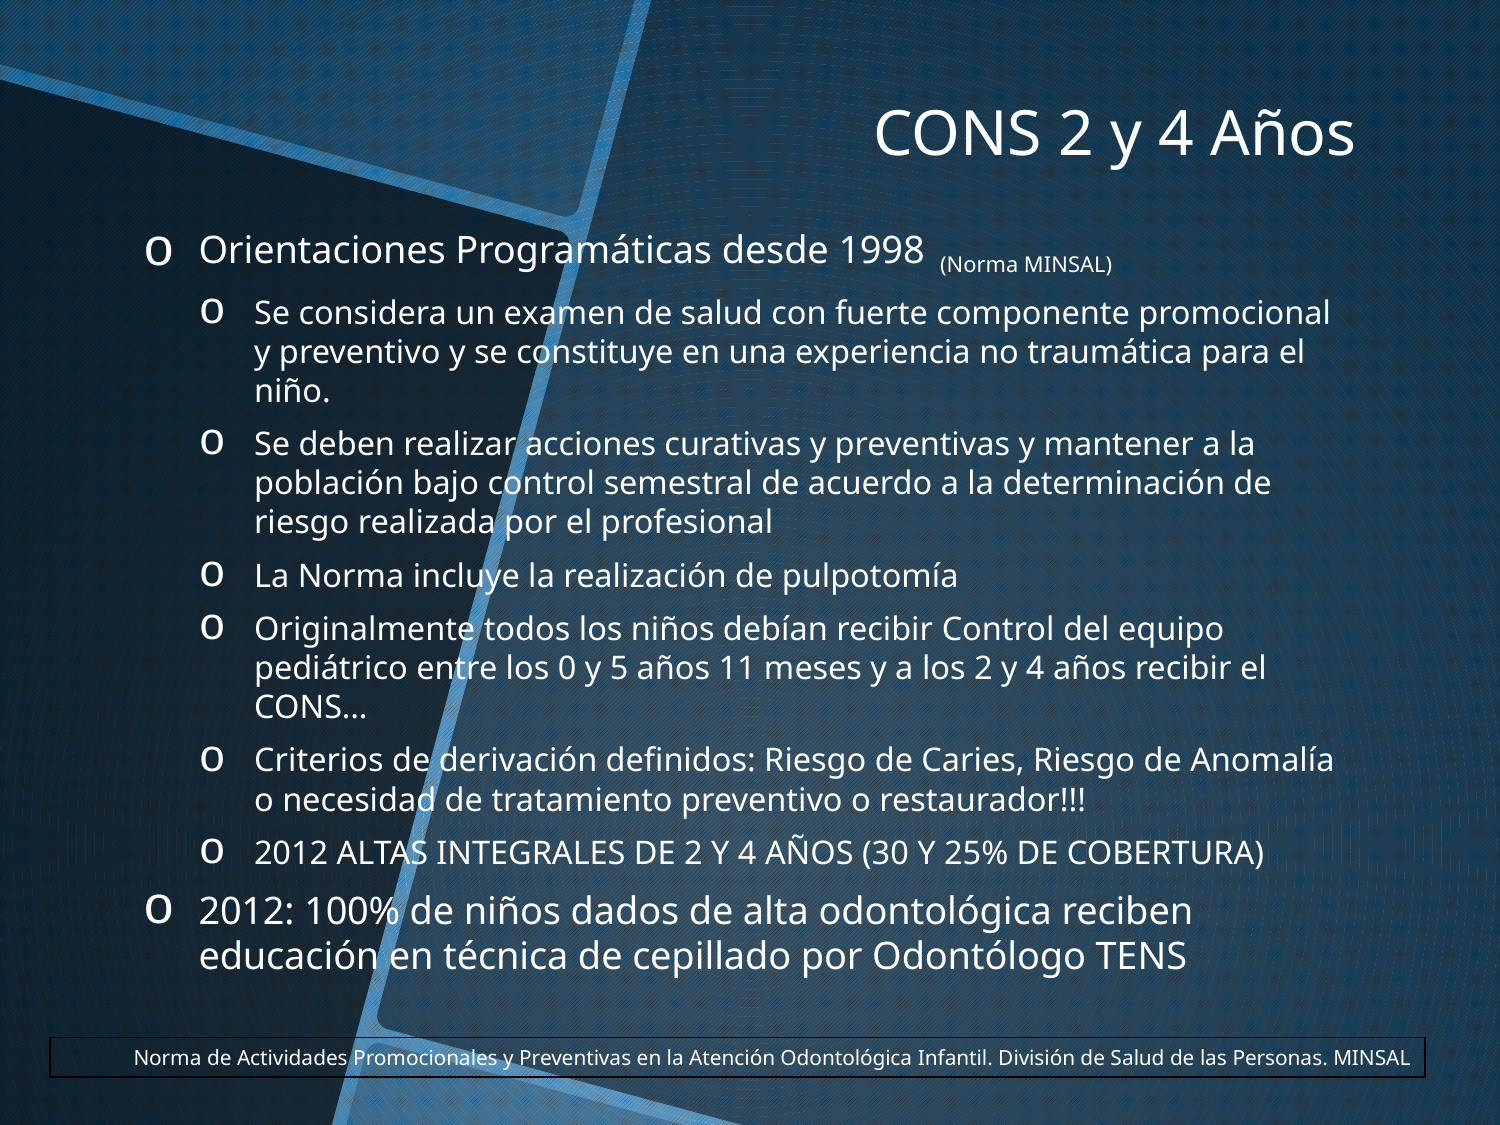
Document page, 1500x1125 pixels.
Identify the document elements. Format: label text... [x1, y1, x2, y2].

title CONS 2 y 4 Años [127, 62, 1372, 175]
text_box Norma de Actividades Promocionales y Preventivas en la Atención Odontológica Infantil. División de Salud de las Personas. MINSAL [50, 1037, 1425, 1078]
list Orientaciones Programáticas desde 1998 (Norma MINSAL) Se considera un examen de salud con fuerte componente promocional y preventivo y se constituye en una experiencia no traumática para el niño. Se deben realizar acciones curativas y preventivas y mantener a la población bajo control semestral de acuerdo a la determinación de riesgo realizada por el profesional La Norma incluye la realización de pulpotomía Originalmente todos los niños debían recibir Control del equipo pediátrico entre los 0 y 5 años 11 meses y a los 2 y 4 años recibir el CONS… Criterios de derivación definidos: Riesgo de Caries, Riesgo de Anomalía o necesidad de tratamiento preventivo o restaurador!!! 2012 ALTAS INTEGRALES DE 2 Y 4 AÑOS (30 Y 25% DE COBERTURA) 2012: 100% de niños dados de alta odontológica reciben educación en técnica de cepillado por Odontólogo TENS [127, 212, 1372, 991]
